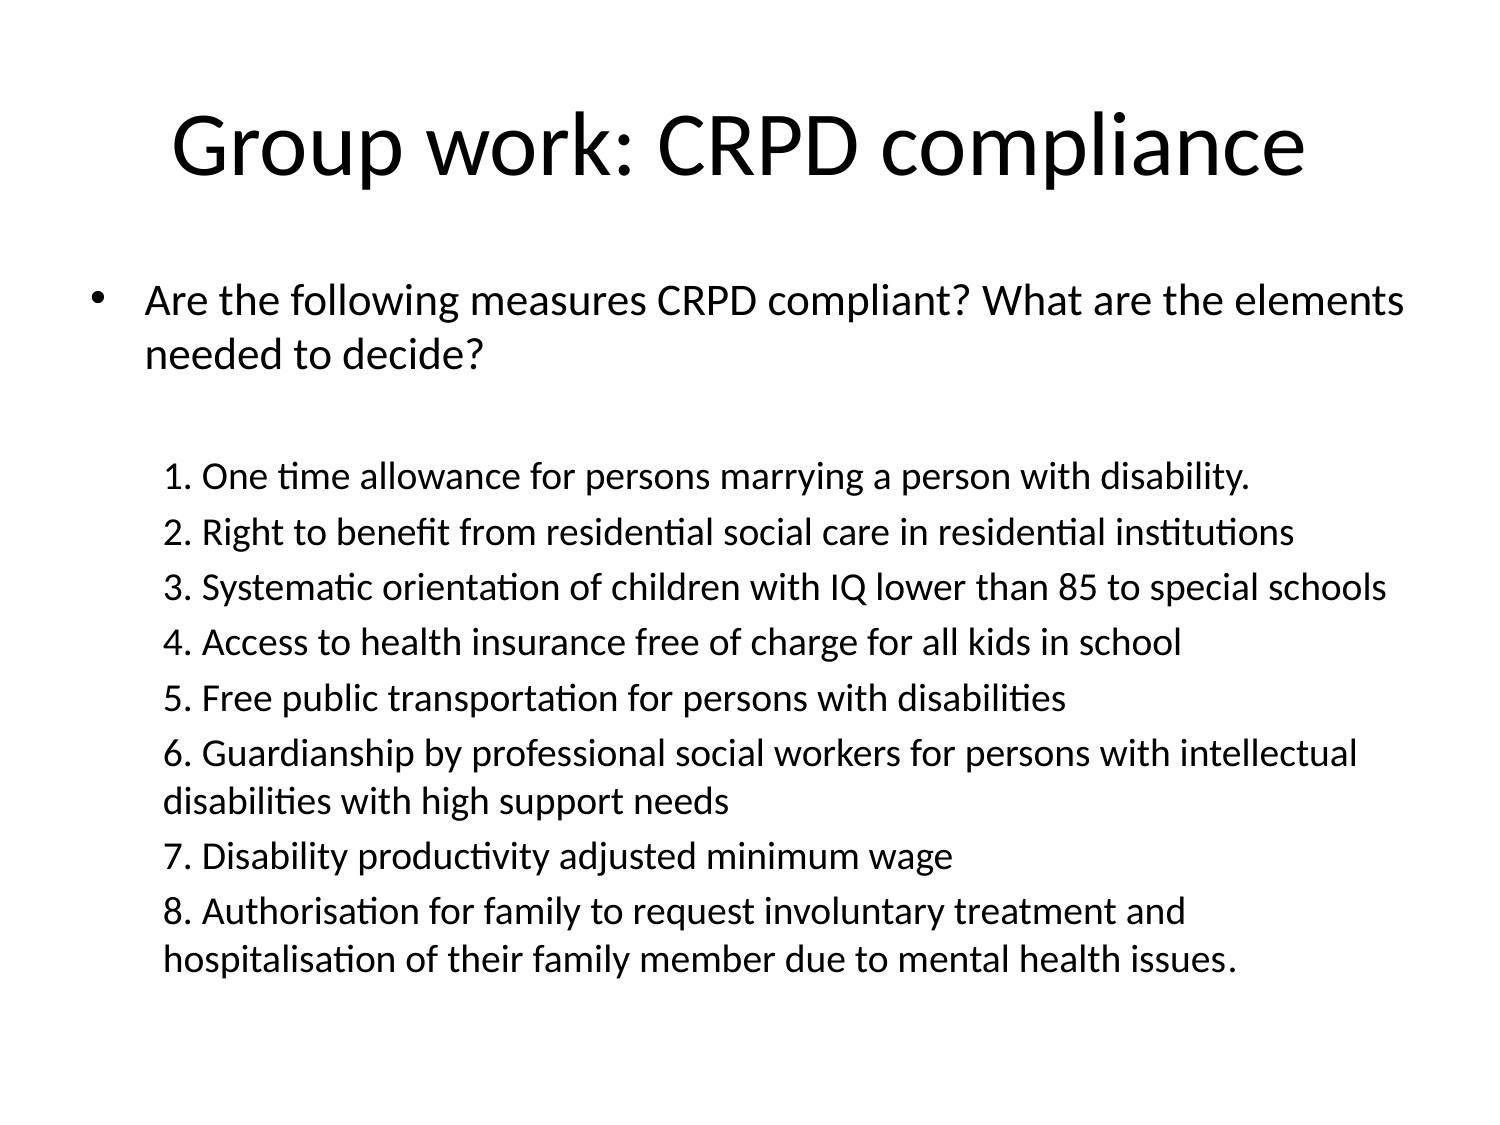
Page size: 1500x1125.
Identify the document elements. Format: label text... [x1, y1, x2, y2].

title Group work: CRPD compliance [75, 45, 1425, 233]
list Are the following measures CRPD compliant? What are the elements needed to decide? 1. One time allowance for persons marrying a person with disability. 2. Right to benefit from residential social care in residential institutions 3. Systematic orientation of children with IQ lower than 85 to special schools 4. Access to health insurance free of charge for all kids in school 5. Free public transportation for persons with disabilities 6. Guardianship by professional social workers for persons with intellectual disabilities with high support needs 7. Disability productivity adjusted minimum wage 8. Authorisation for family to request involuntary treatment and hospitalisation of their family member due to mental health issues. [75, 262, 1425, 1005]
